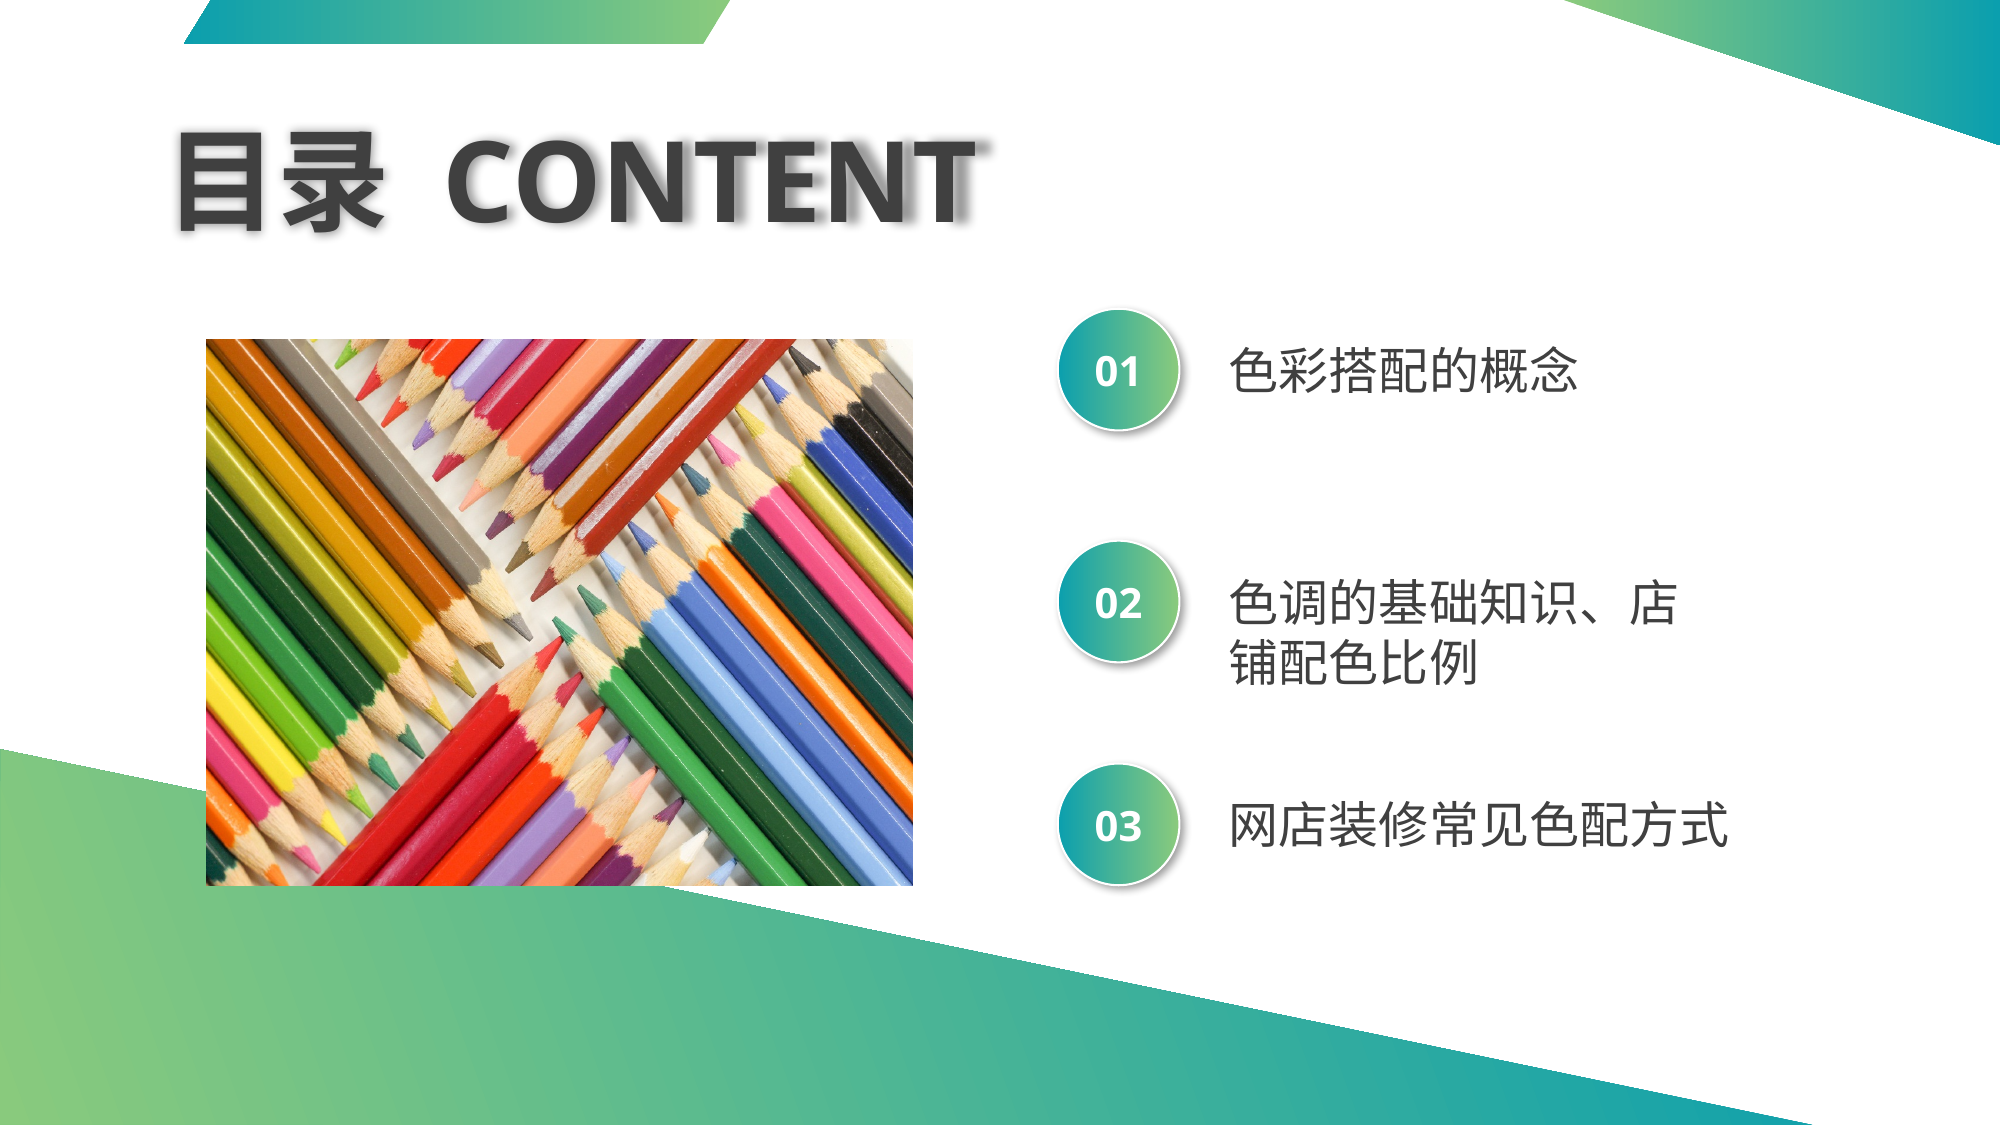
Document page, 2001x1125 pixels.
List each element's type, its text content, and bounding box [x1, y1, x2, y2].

text_box [184, 0, 731, 44]
text_box 目录 CONTENT [150, 102, 1100, 253]
text_box 01 [1056, 307, 1181, 432]
text_box 03 [1056, 762, 1181, 887]
text_box 色彩搭配的概念 [1214, 331, 1753, 407]
picture [150, 339, 970, 886]
text_box 色调的基础知识、店铺配色比例 [1214, 563, 1733, 699]
text_box 网店装修常见色配方式 [1214, 786, 1798, 862]
text_box [1563, 0, 2000, 146]
text_box [0, 749, 1813, 1125]
text_box 02 [1056, 539, 1181, 664]
